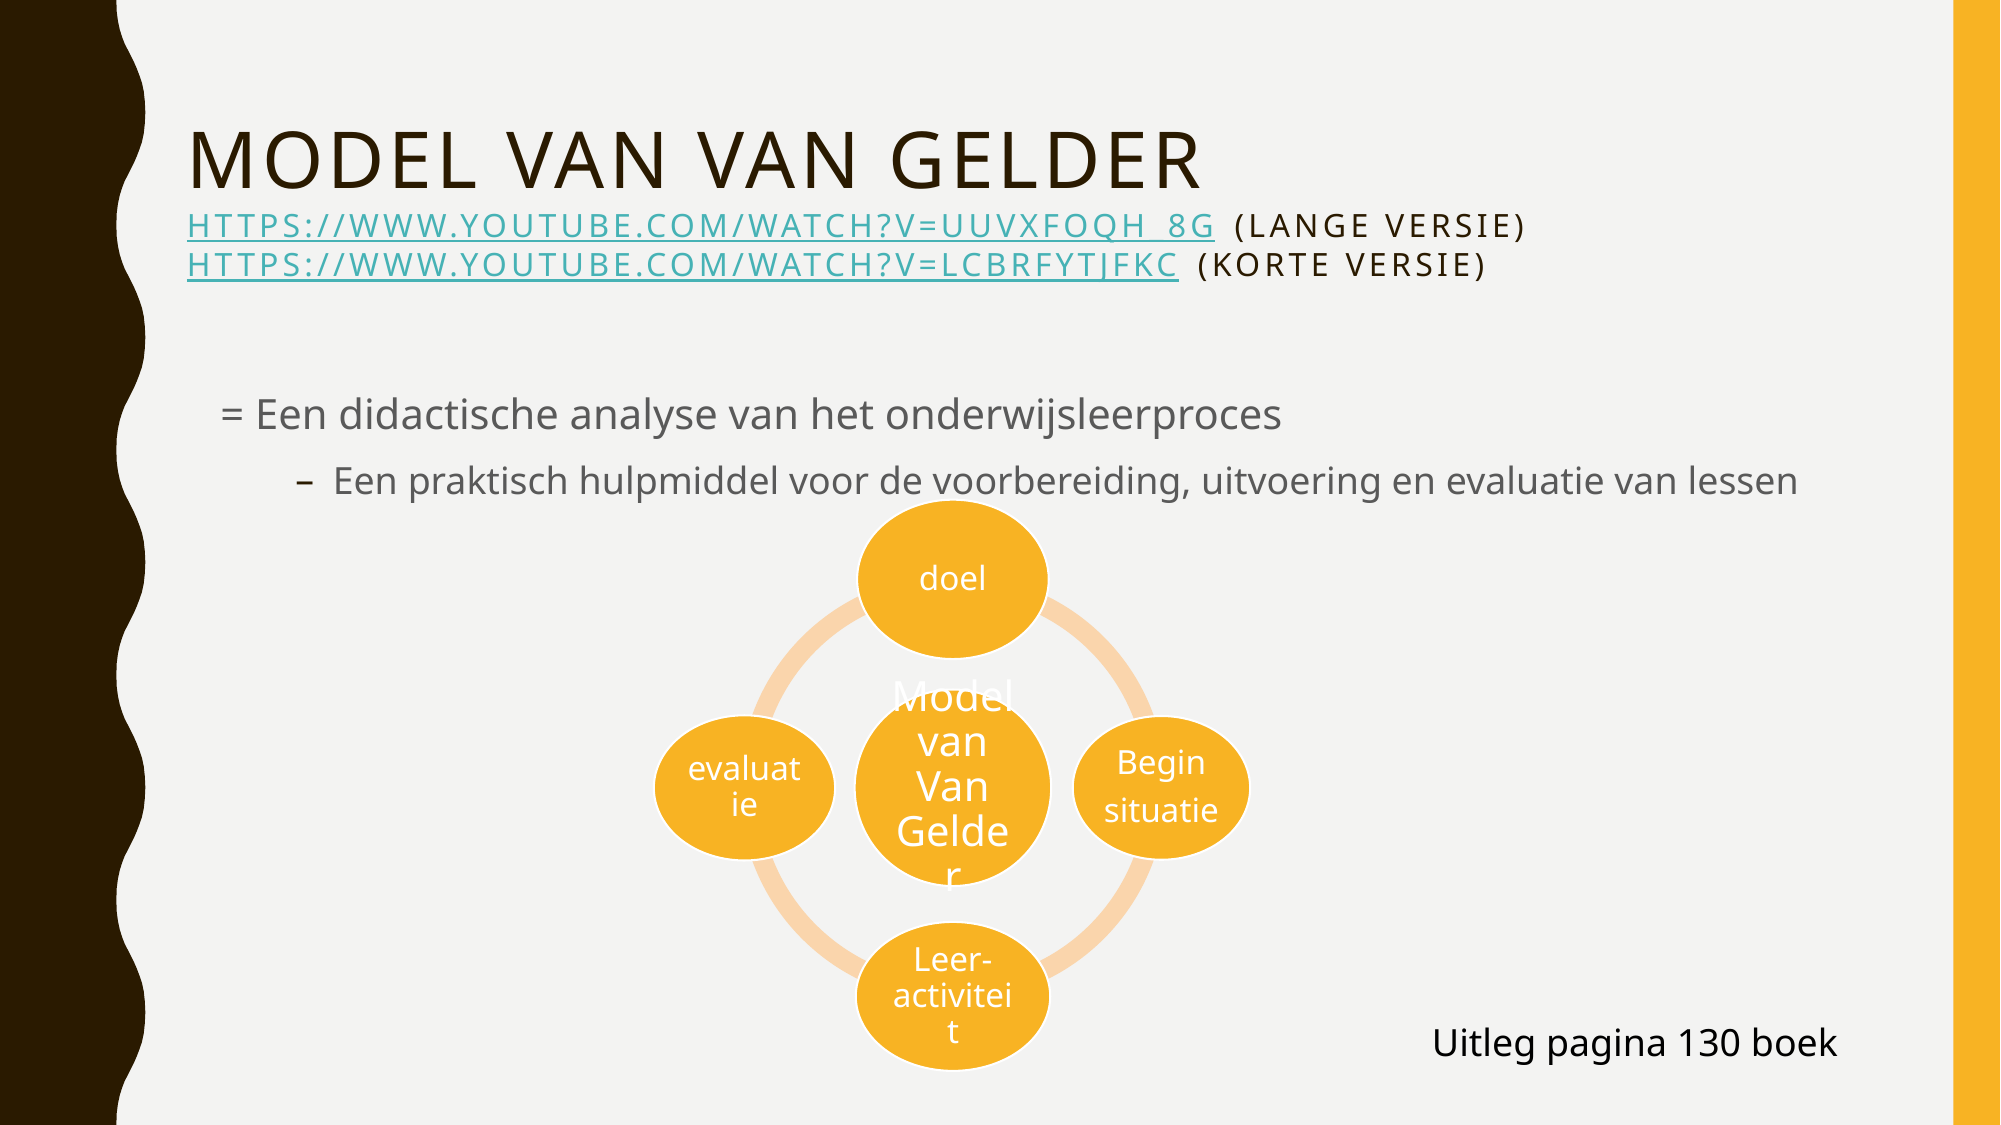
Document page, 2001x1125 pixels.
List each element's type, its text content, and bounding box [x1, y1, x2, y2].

list = Een didactische analyse van het onderwijsleerproces Een praktisch hulpmiddel voor de voorbereiding, uitvoering en evaluatie van lessen [205, 375, 1875, 965]
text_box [545, 507, 1359, 1063]
title model van Van Gelder https://www.youtube.com/watch?v=UuvXFOQH_8g (lange versie) https://www.youtube.com/watch?v=lCbRFYTjFKc (korte versie) [171, 113, 1897, 331]
text_box Uitleg pagina 130 boek [1417, 1011, 1854, 1072]
